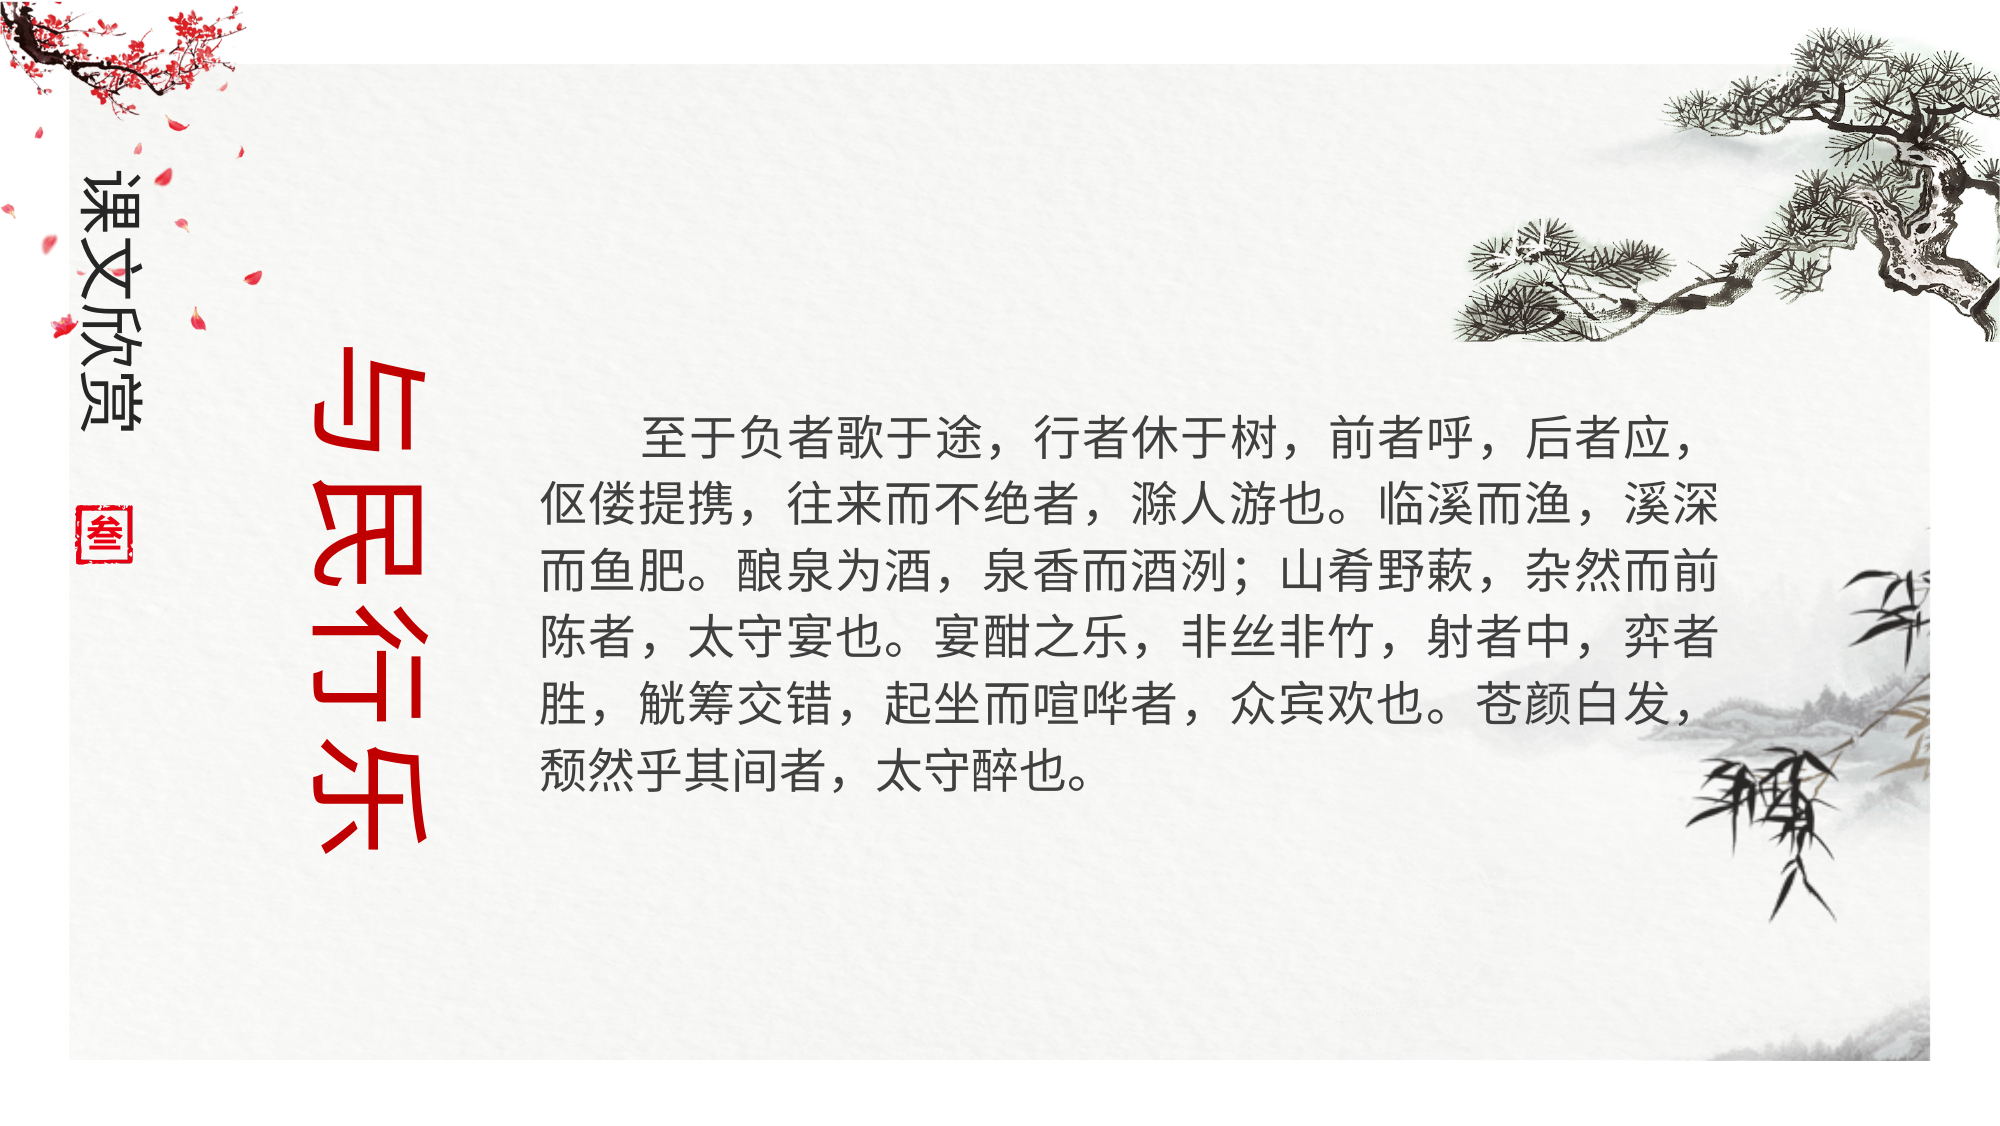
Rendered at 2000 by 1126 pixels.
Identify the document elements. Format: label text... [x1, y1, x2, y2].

text_box 与民行乐 [283, 329, 465, 870]
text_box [71, 502, 140, 565]
text_box 课文欣赏 [50, 349, 161, 453]
picture [0, 0, 2000, 1061]
text_box 至于负者歌于途，行者休于树，前者呼，后者应，伛偻提携，往来而不绝者，滁人游也。临溪而渔，溪深而鱼肥。酿泉为酒，泉香而酒洌；山肴野蔌，杂然而前陈者，太守宴也。宴酣之乐，非丝非竹，射者中，弈者胜，觥筹交错，起坐而喧哗者，众宾欢也。苍颜白发，颓然乎其间者，太守醉也。 [525, 390, 1736, 806]
